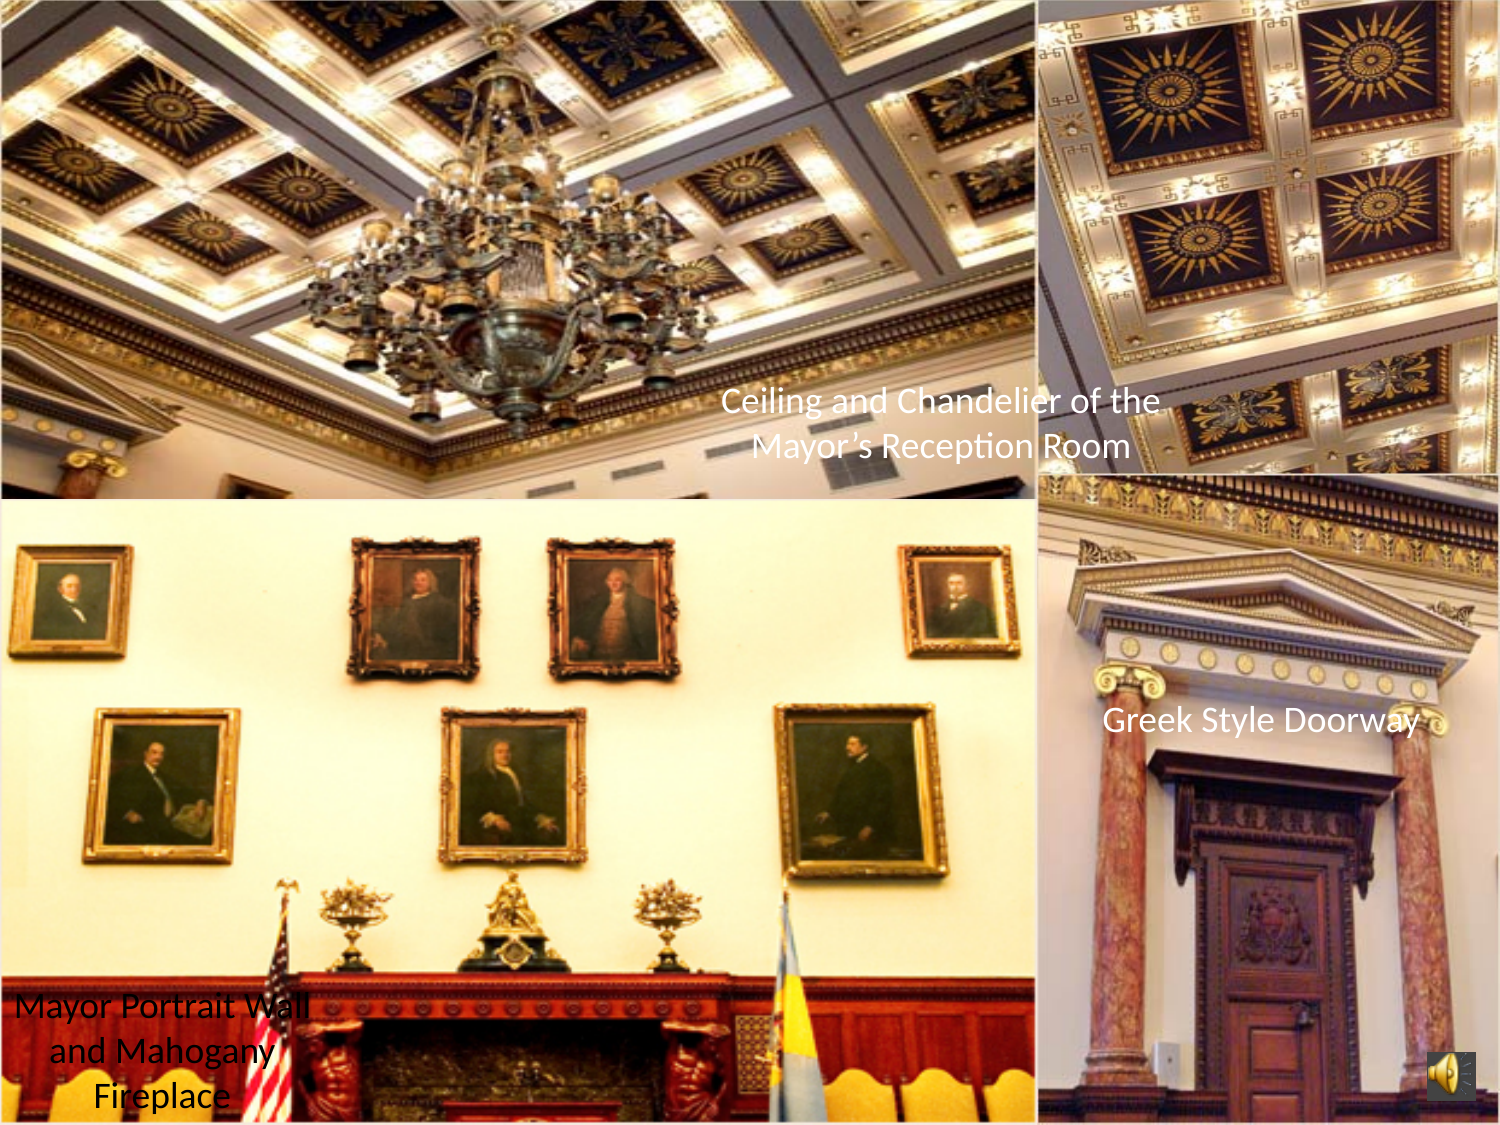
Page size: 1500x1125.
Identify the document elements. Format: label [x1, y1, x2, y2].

picture [0, 0, 1500, 1125]
list [1038, 0, 1500, 474]
